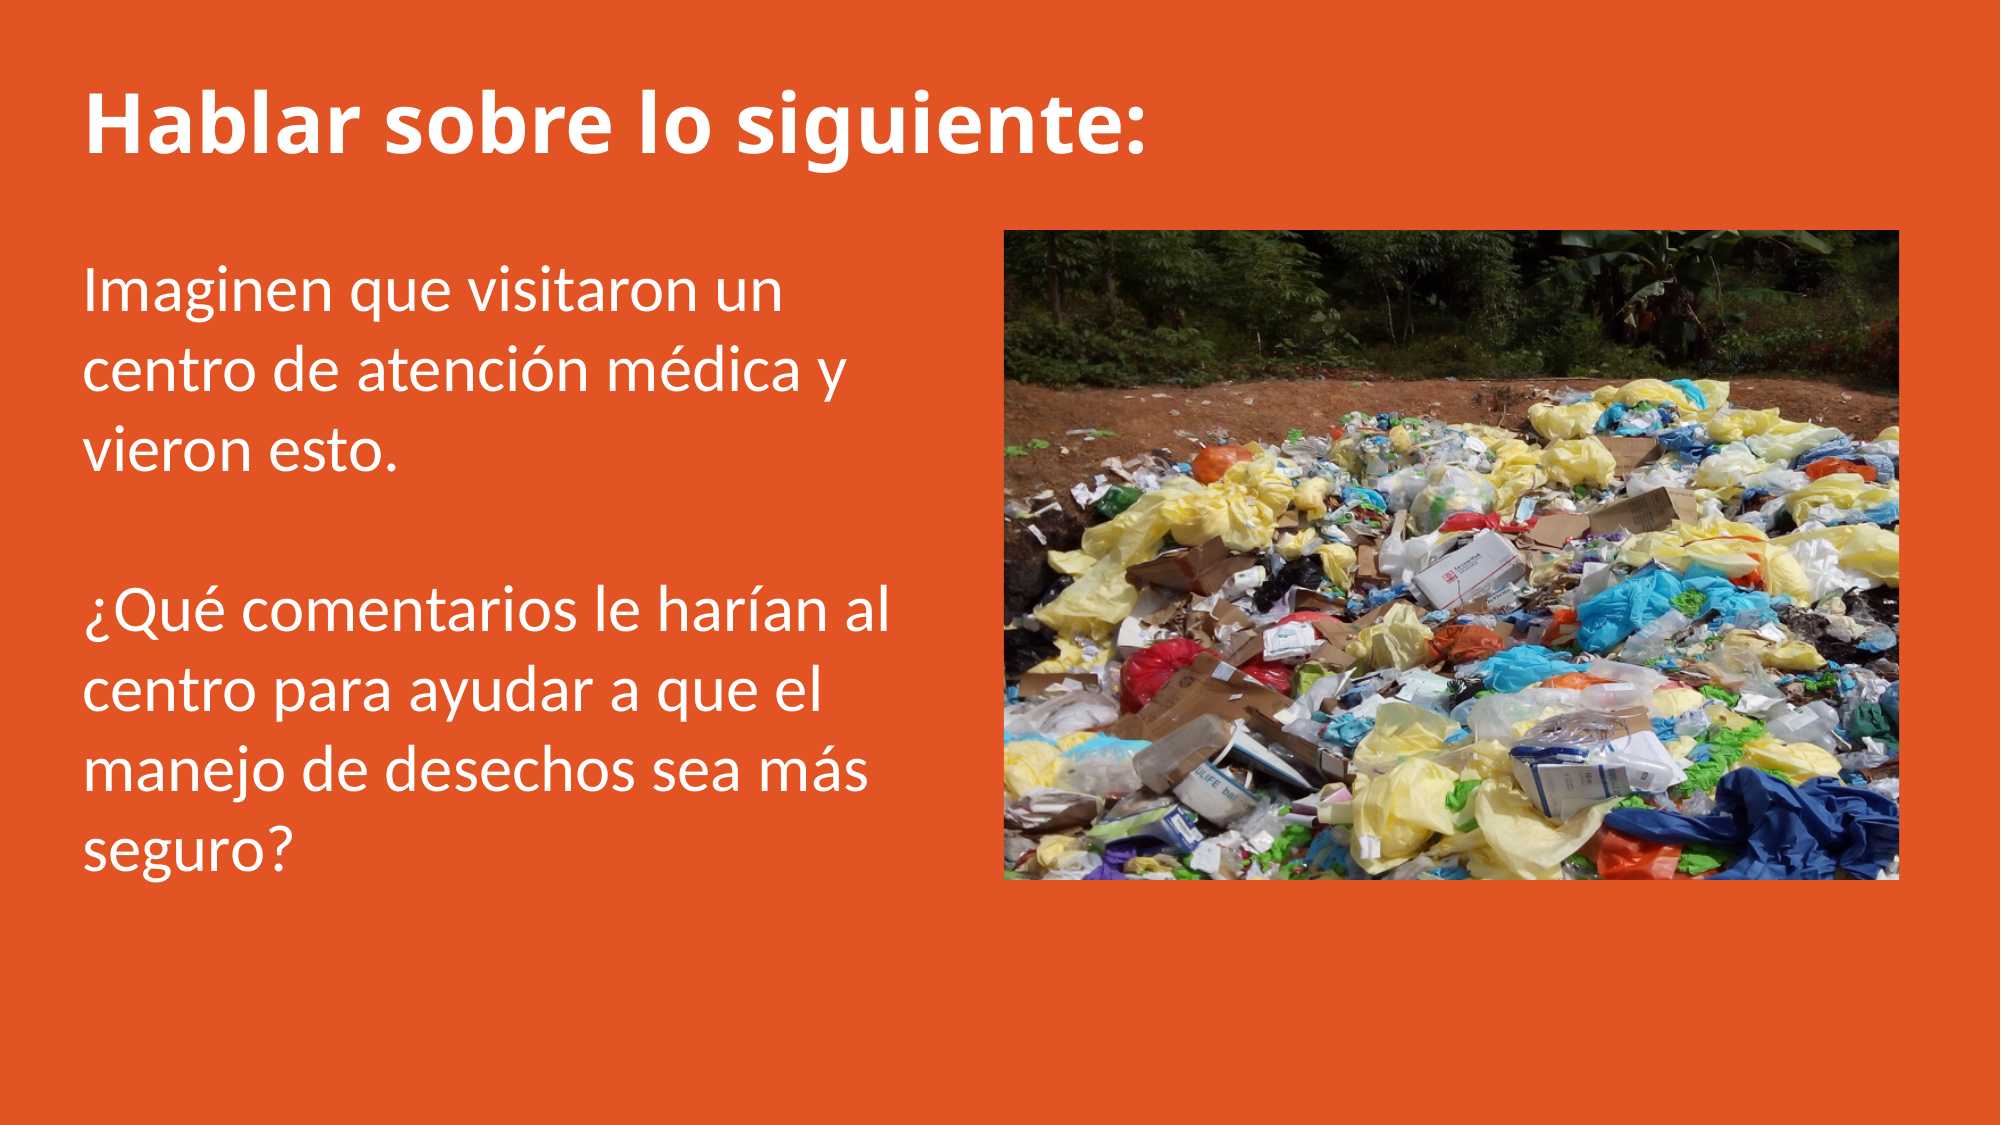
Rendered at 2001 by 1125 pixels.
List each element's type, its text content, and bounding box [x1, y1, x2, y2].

title Hablar sobre lo siguiente: [67, 36, 1882, 178]
text_box Imaginen que visitaron un centro de atención médica y vieron esto. ¿Qué comentarios le harían al centro para ayudar a que el manejo de desechos sea más seguro? [67, 237, 937, 1092]
picture [1003, 226, 1900, 880]
